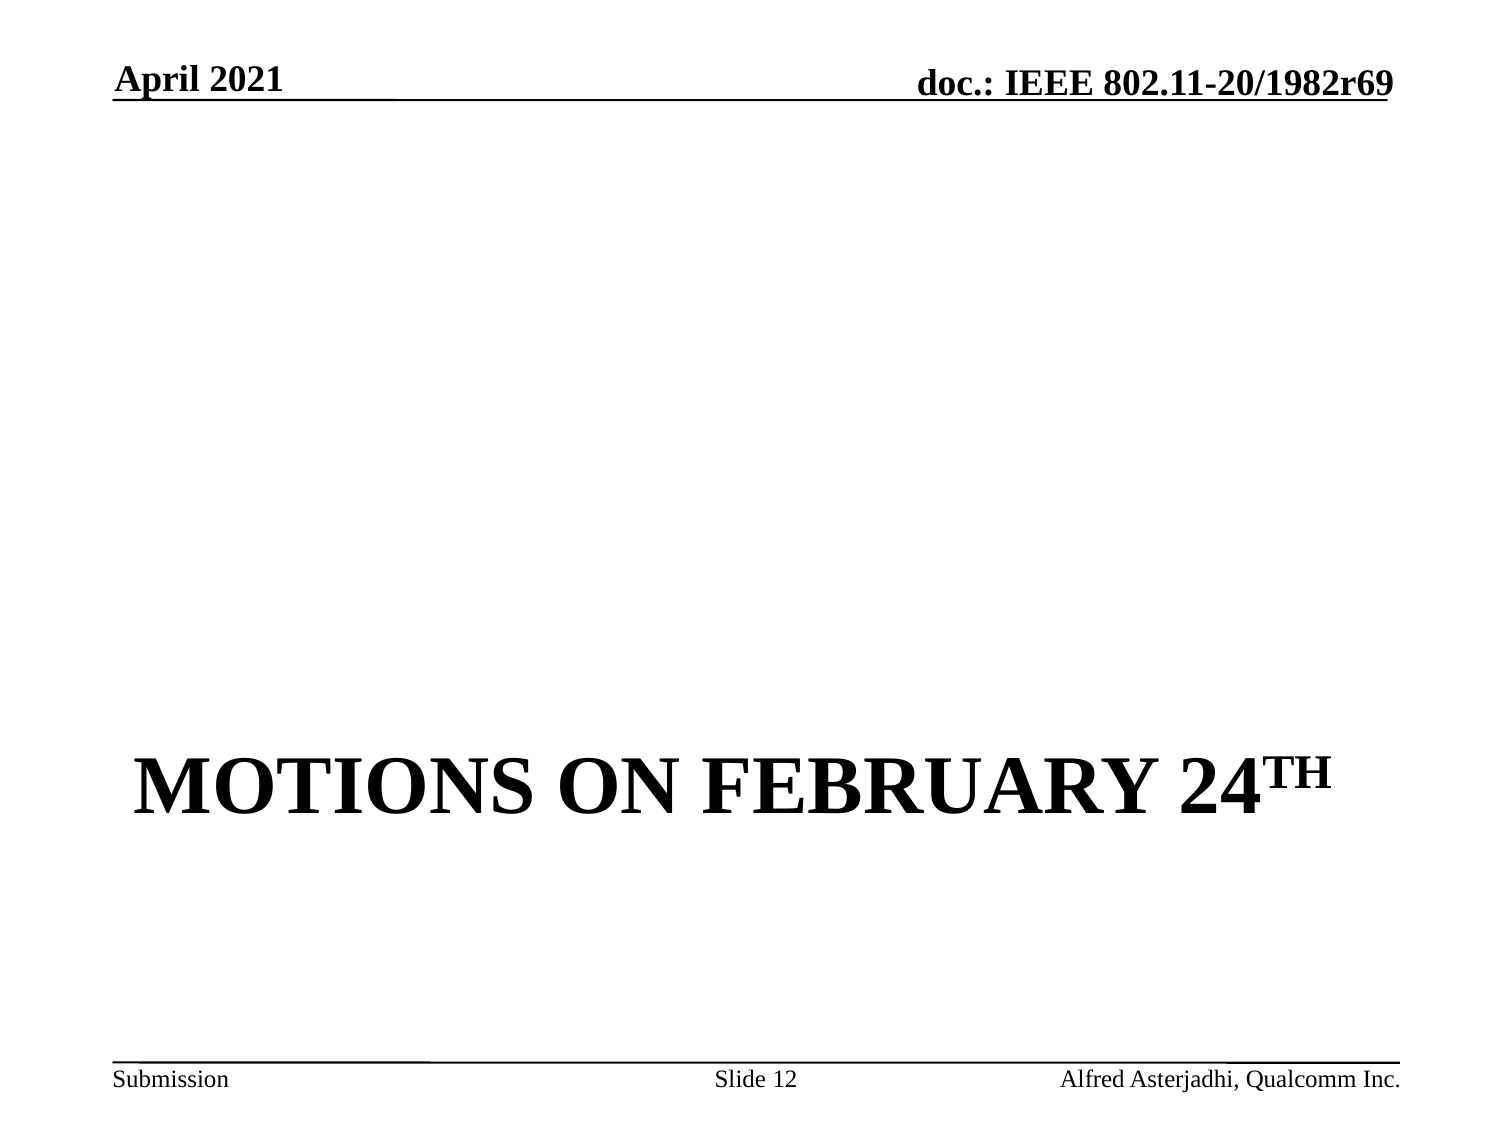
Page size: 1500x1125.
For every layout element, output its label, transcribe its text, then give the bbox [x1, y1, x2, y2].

title Motions on FEBRUARY 24th [118, 722, 1394, 947]
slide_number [114, 54, 423, 100]
slide_number Slide 12 [712, 1061, 800, 1123]
footer Alfred Asterjadhi, Qualcomm Inc. [878, 1061, 1402, 1093]
